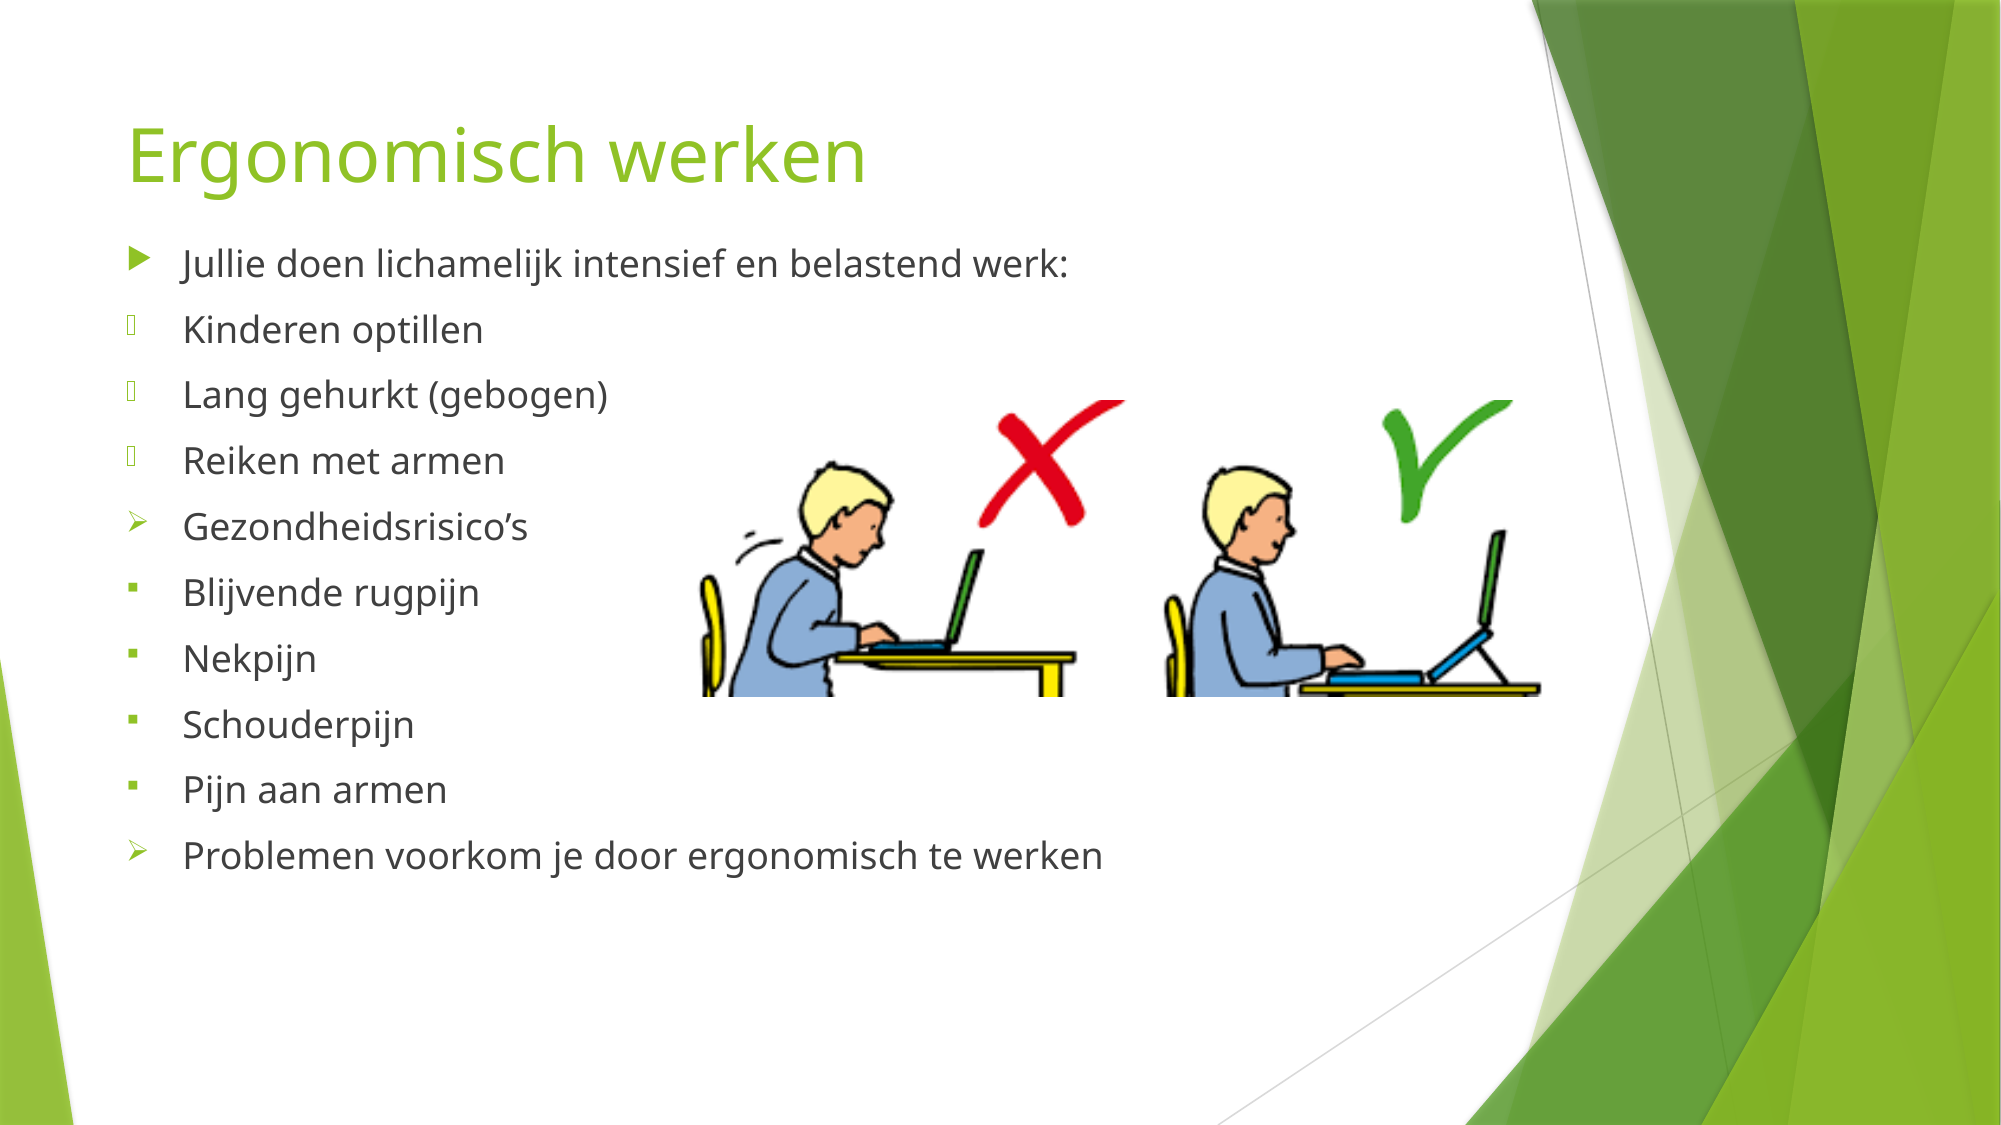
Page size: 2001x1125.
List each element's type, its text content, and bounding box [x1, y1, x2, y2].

list Jullie doen lichamelijk intensief en belastend werk: Kinderen optillen Lang gehurkt (gebogen) Reiken met armen Gezondheidsrisico’s Blijvende rugpijn Nekpijn Schouderpijn Pijn aan armen Problemen voorkom je door ergonomisch te werken [111, 232, 1522, 1125]
title Ergonomisch werken [111, 99, 1522, 232]
picture [636, 400, 1589, 697]
